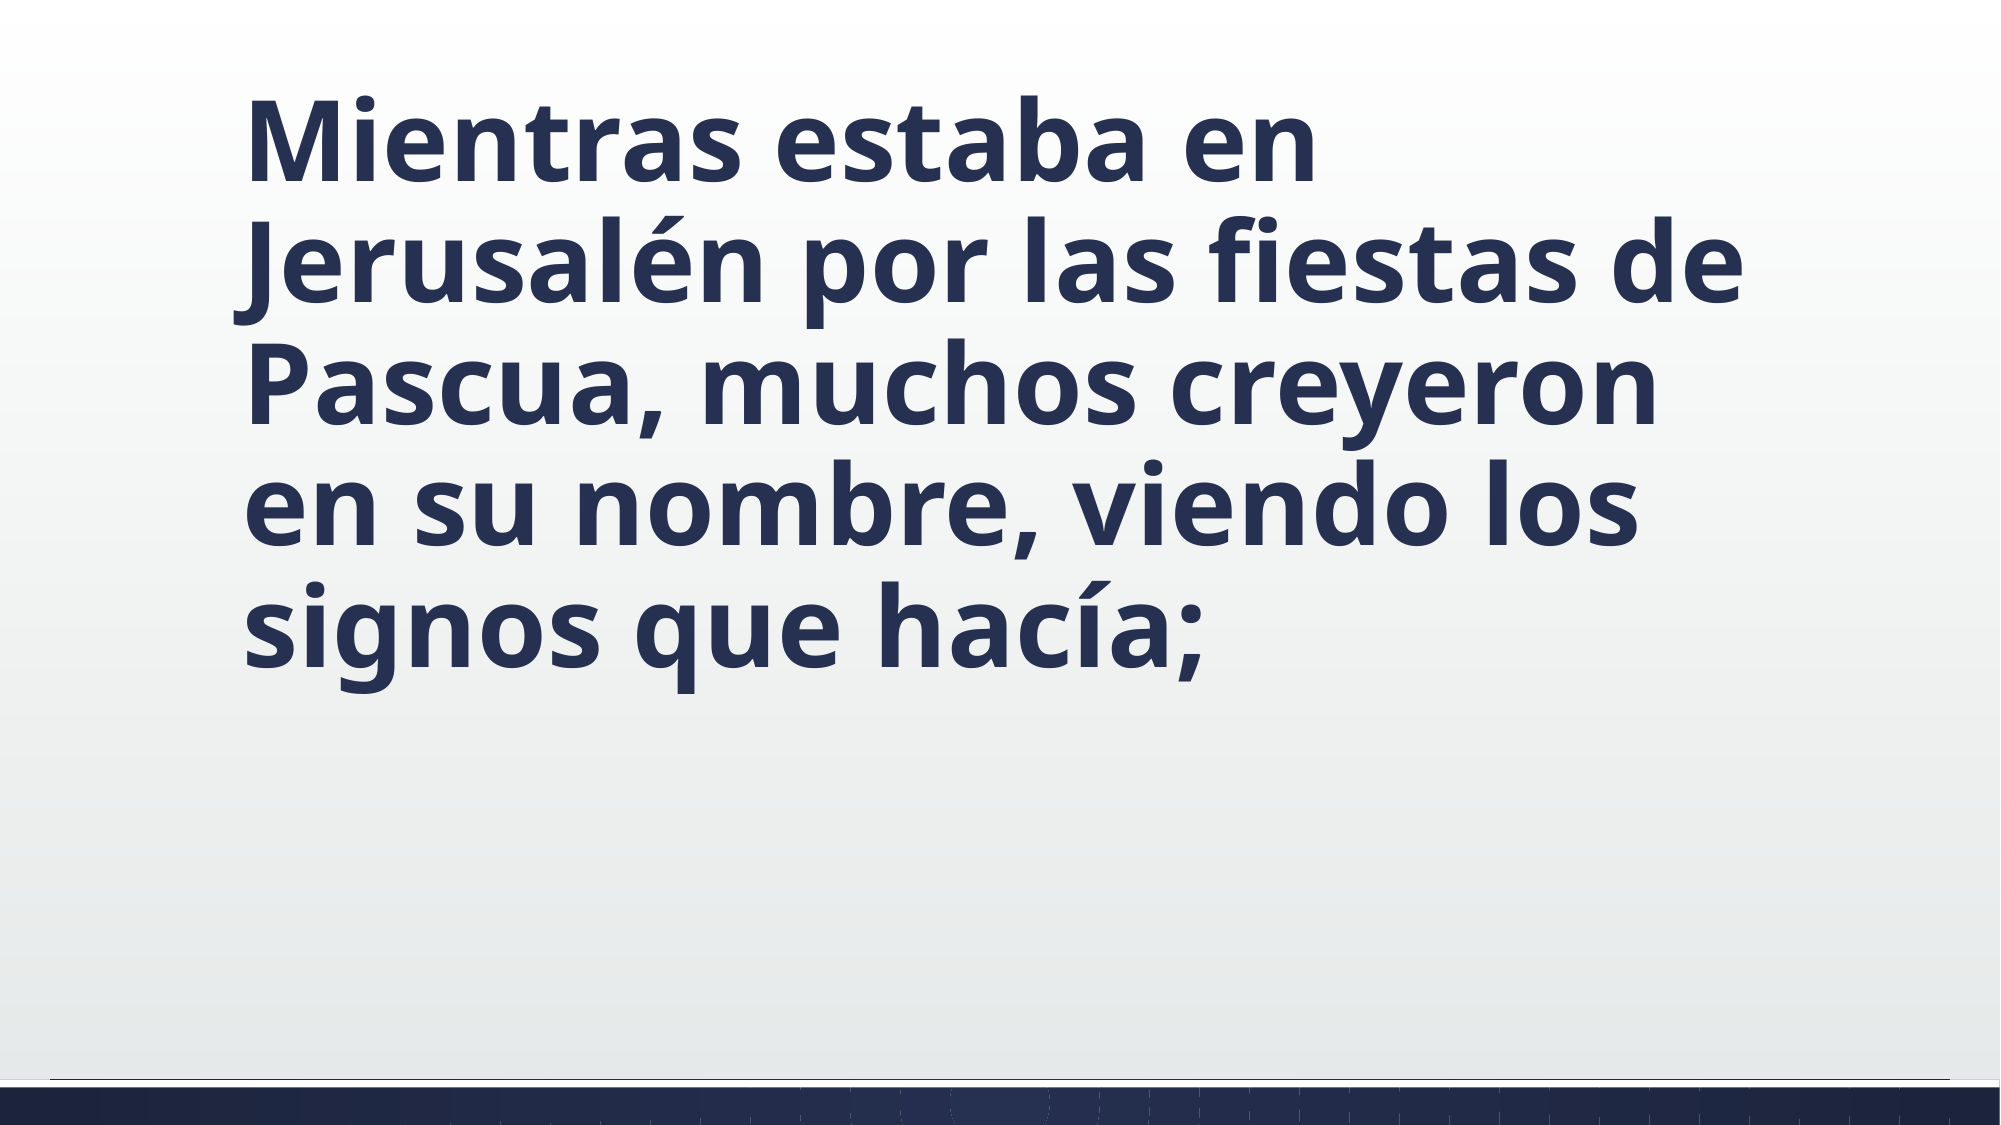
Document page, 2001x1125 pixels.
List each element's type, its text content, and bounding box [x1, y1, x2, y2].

list Mientras estaba en Jerusalén por las fiestas de Pascua, muchos creyeron en su nombre, viendo los signos que hacía; [219, 76, 1780, 990]
